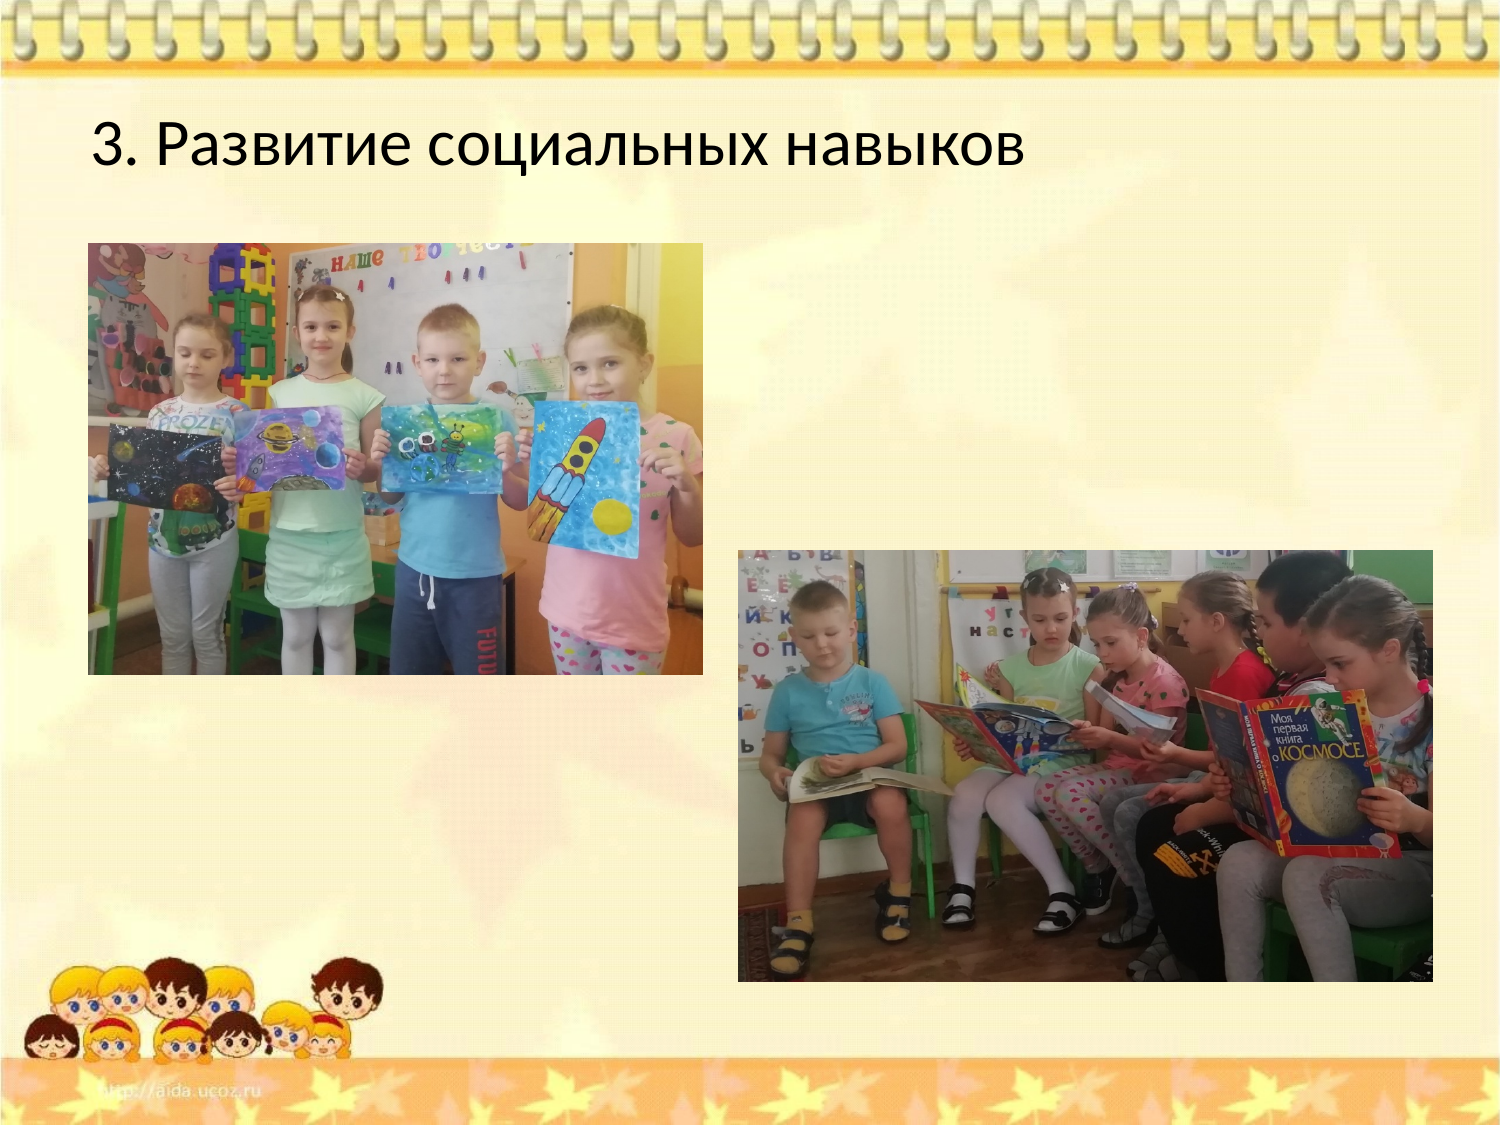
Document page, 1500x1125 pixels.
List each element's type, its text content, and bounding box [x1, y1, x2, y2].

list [88, 243, 703, 675]
title 3. Развитие социальных навыков [75, 45, 1425, 233]
picture [0, 0, 1500, 1125]
